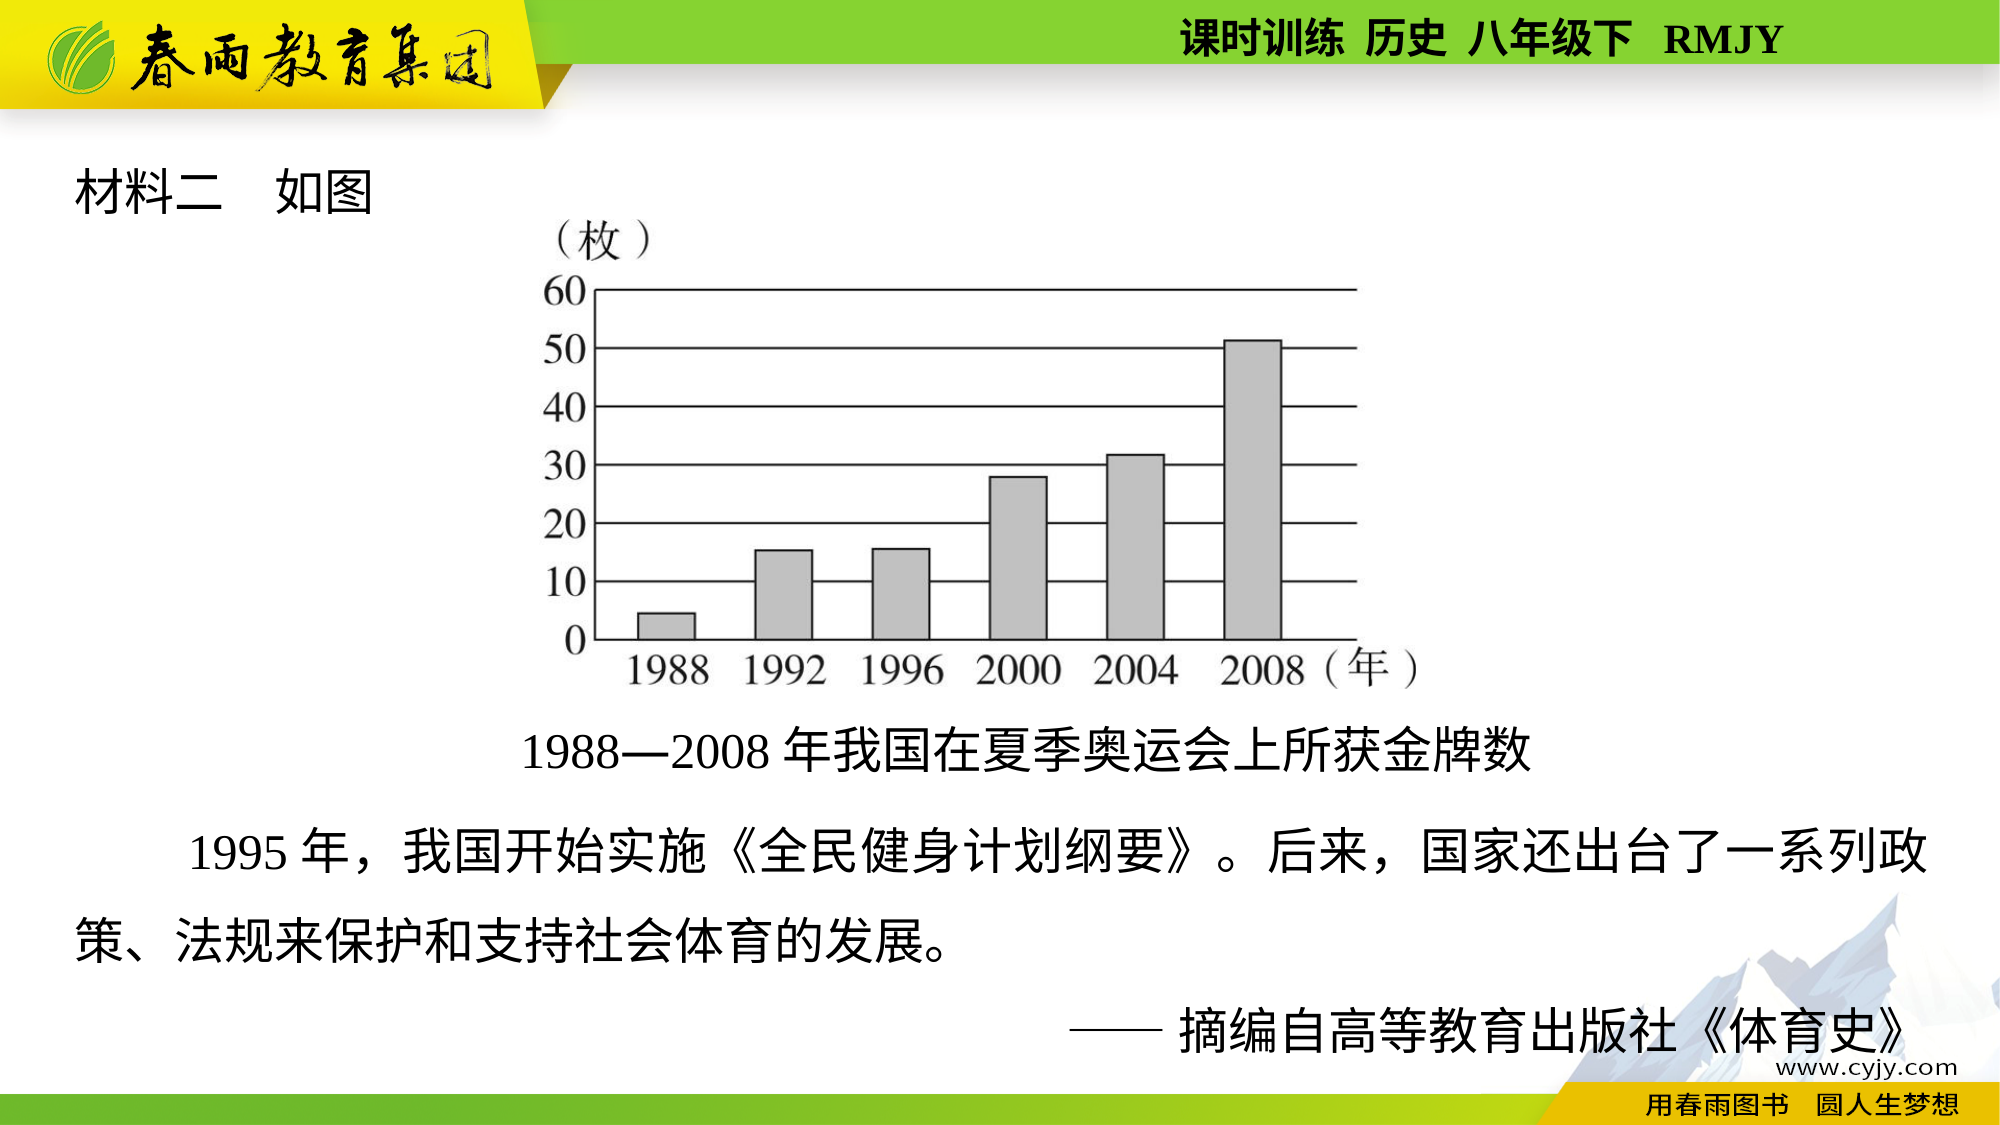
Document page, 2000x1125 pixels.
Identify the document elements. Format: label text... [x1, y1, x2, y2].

list 材料二 如图 [59, 122, 1944, 217]
text_box 1995年，我国开始实施《全民健身计划纲要》。后来，国家还出台了一系列政策、法规来保护和支持社会体育的发展。 ——摘编自高等教育出版社《体育史》 [59, 782, 1944, 1068]
text_box 1988—2008年我国在夏季奥运会上所获金牌数 [84, 680, 1969, 786]
picture [0, 0, 2000, 1125]
